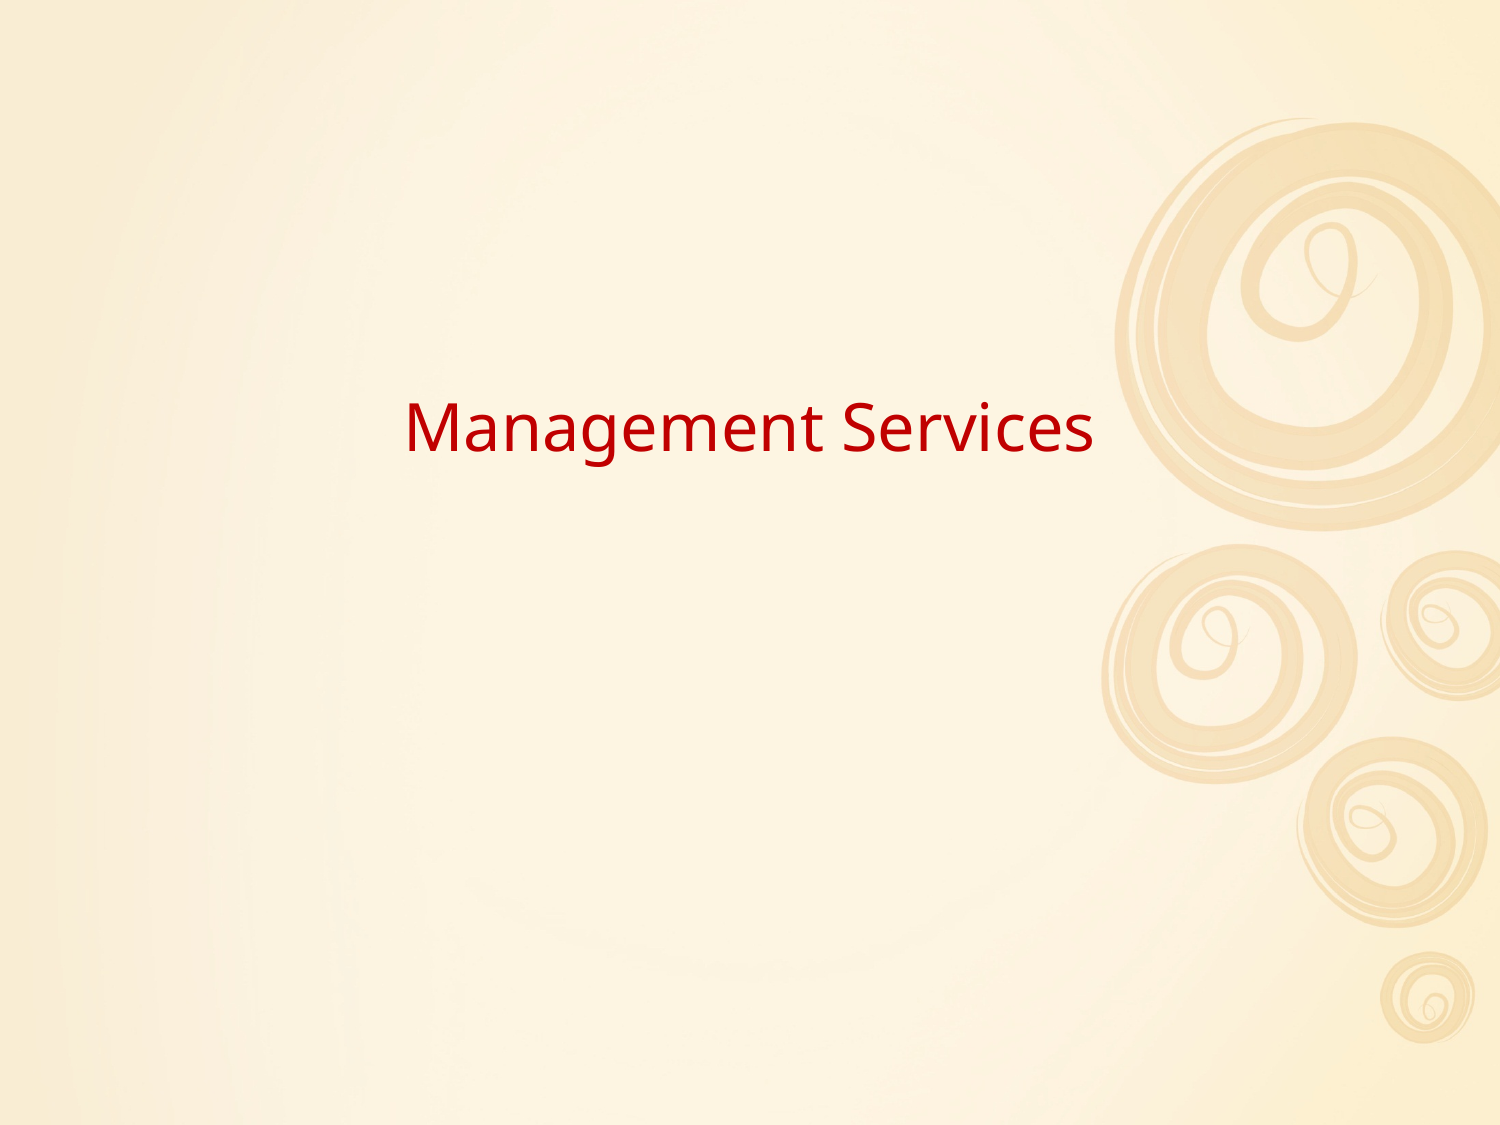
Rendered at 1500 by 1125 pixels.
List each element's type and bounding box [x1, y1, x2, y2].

picture [0, 0, 1500, 1125]
title [75, 324, 1425, 525]
